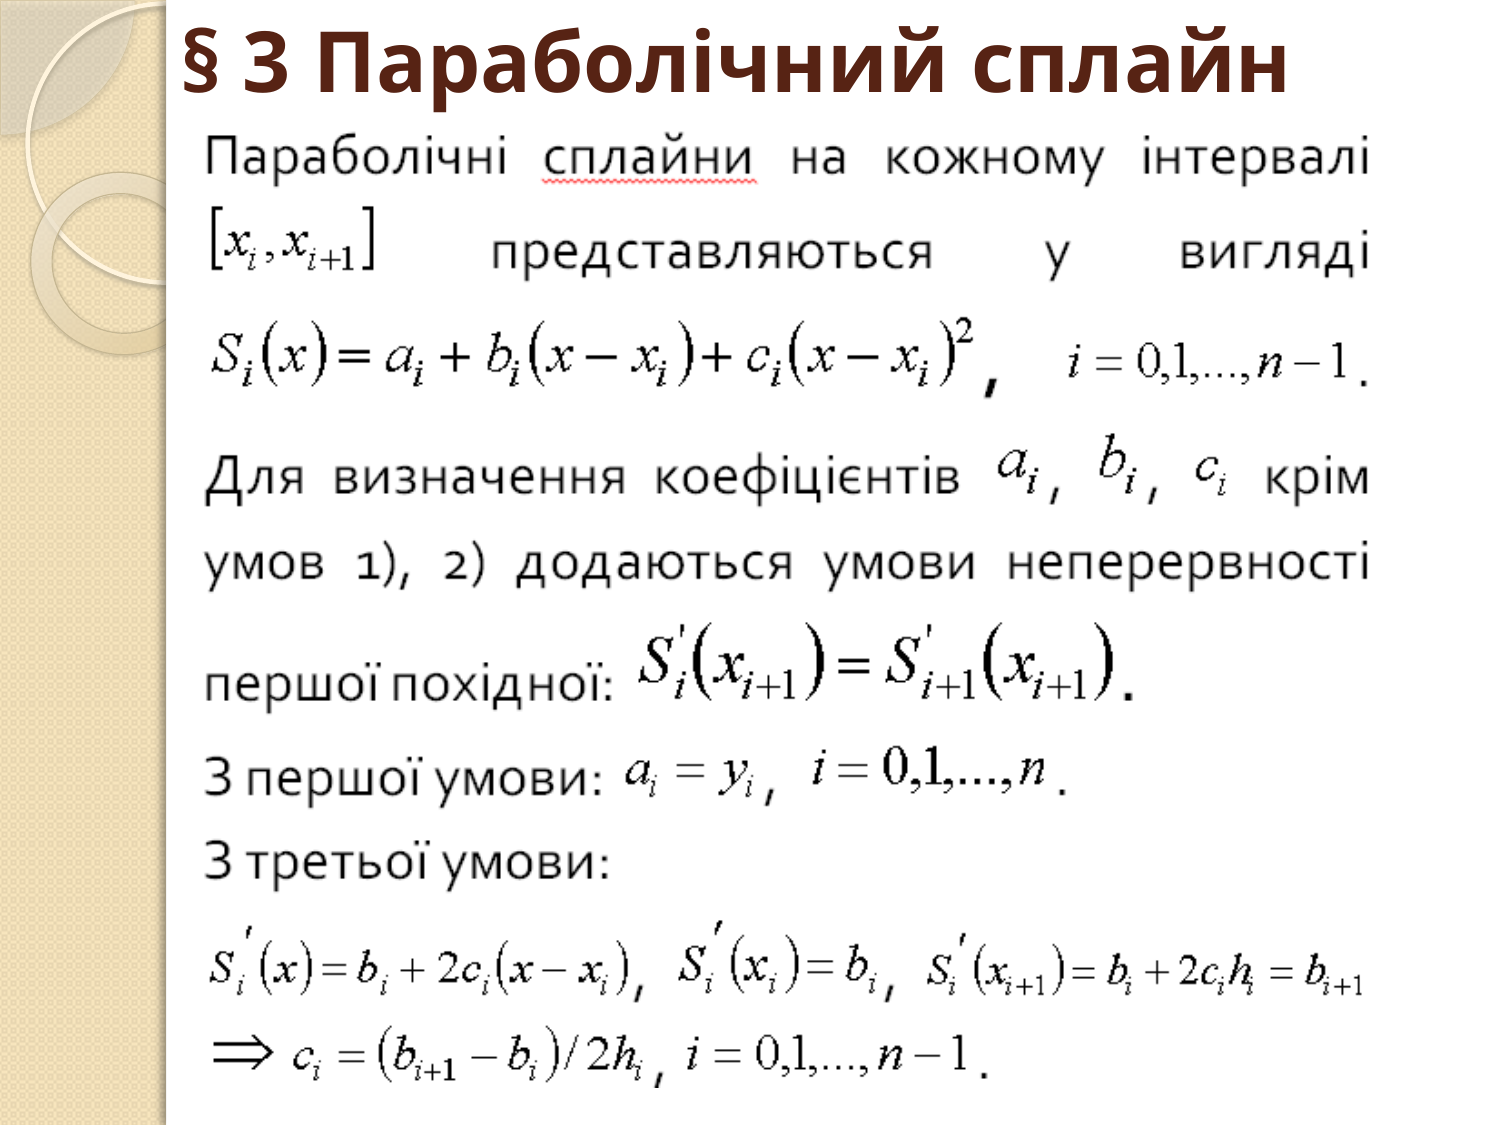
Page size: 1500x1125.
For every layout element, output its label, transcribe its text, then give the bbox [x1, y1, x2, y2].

title § 3 Параболічний сплайн [165, 0, 1396, 119]
picture [194, 125, 1400, 1088]
